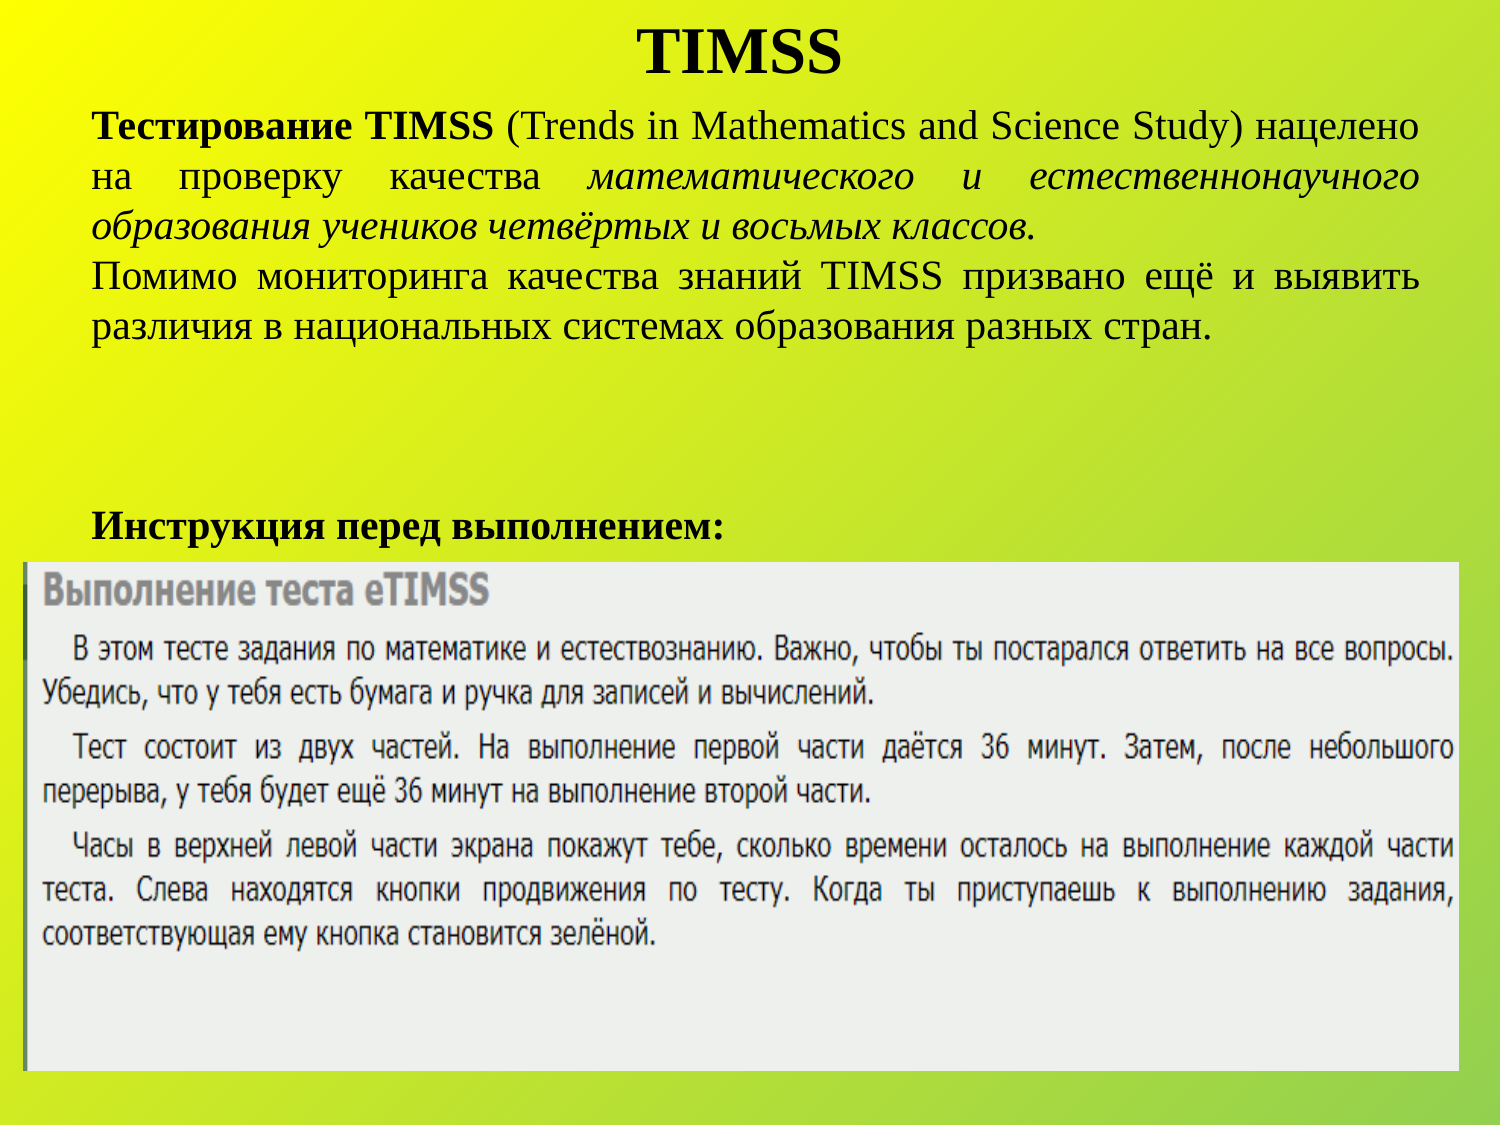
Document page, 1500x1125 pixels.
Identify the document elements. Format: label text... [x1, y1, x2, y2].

text_box TIMSS [621, 0, 859, 95]
picture [23, 562, 1459, 1071]
text_box Тестирование TIMSS (Trends in Mathematics and Science Study) нацелено на проверку качества математического и естественнонаучного образования учеников четвёртых и восьмых классов. Помимо мониторинга качества знаний TIMSS призвано ещё и выявить различия в национальных системах образования разных стран. Инструкция перед выполнением: [76, 90, 1436, 560]
